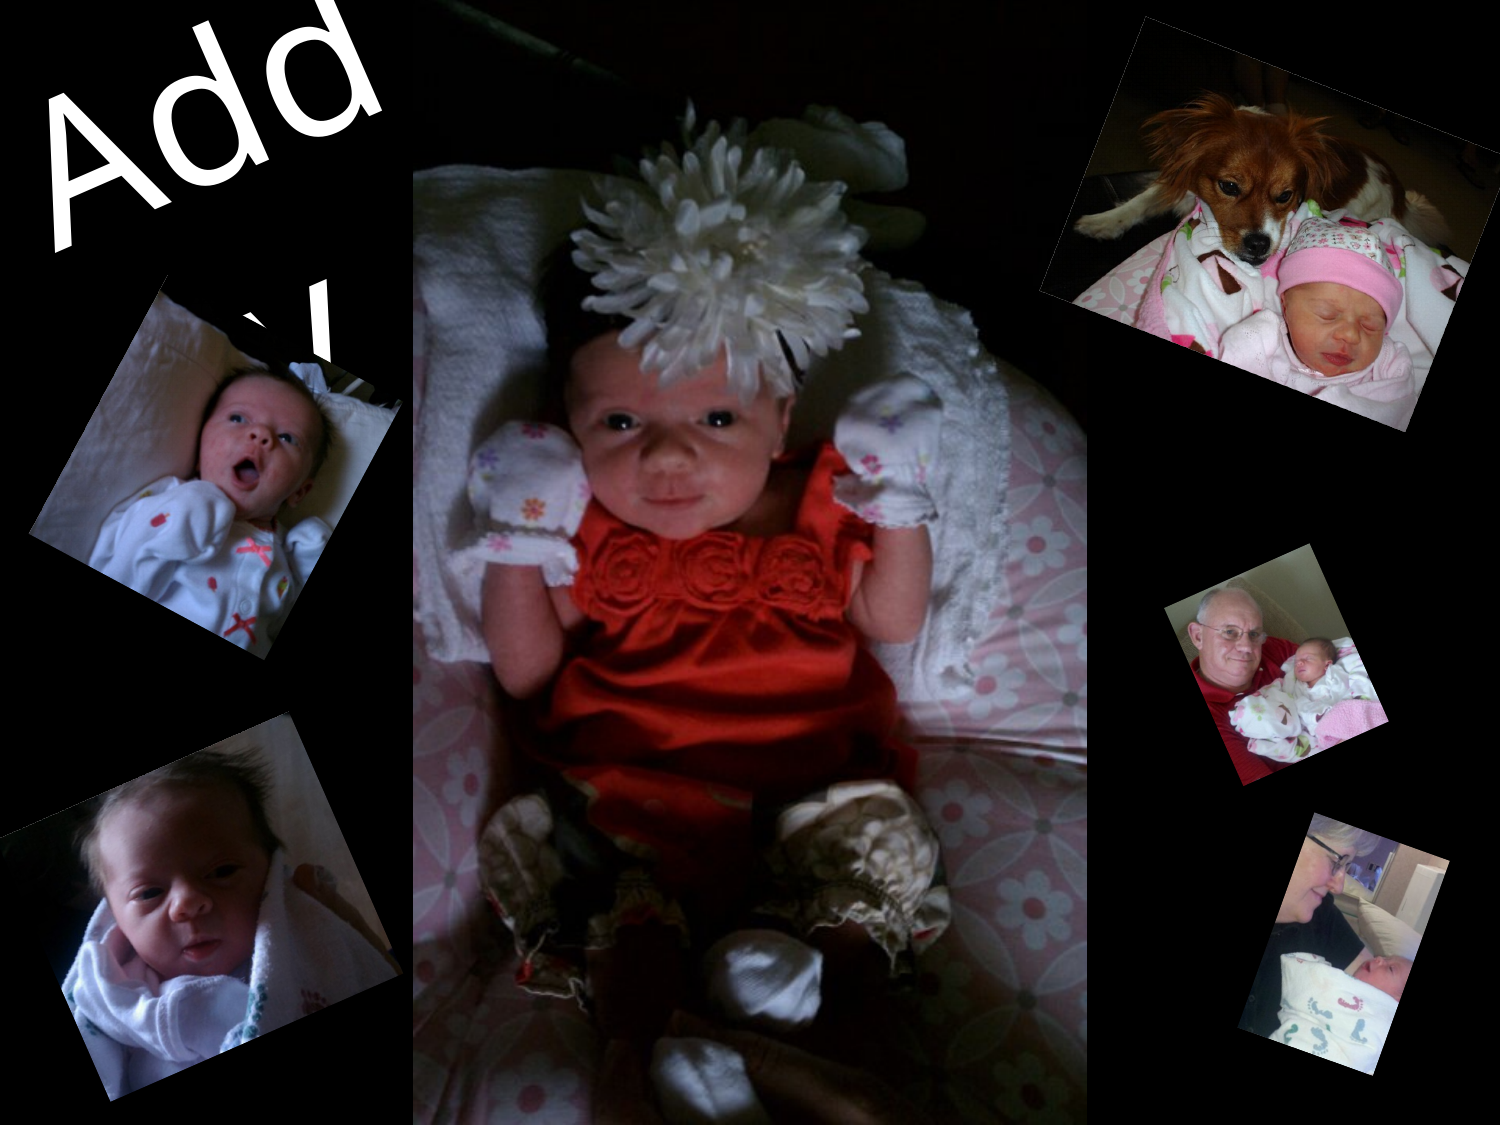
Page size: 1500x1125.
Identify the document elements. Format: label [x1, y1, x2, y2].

text_box [0, 0, 1500, 1125]
